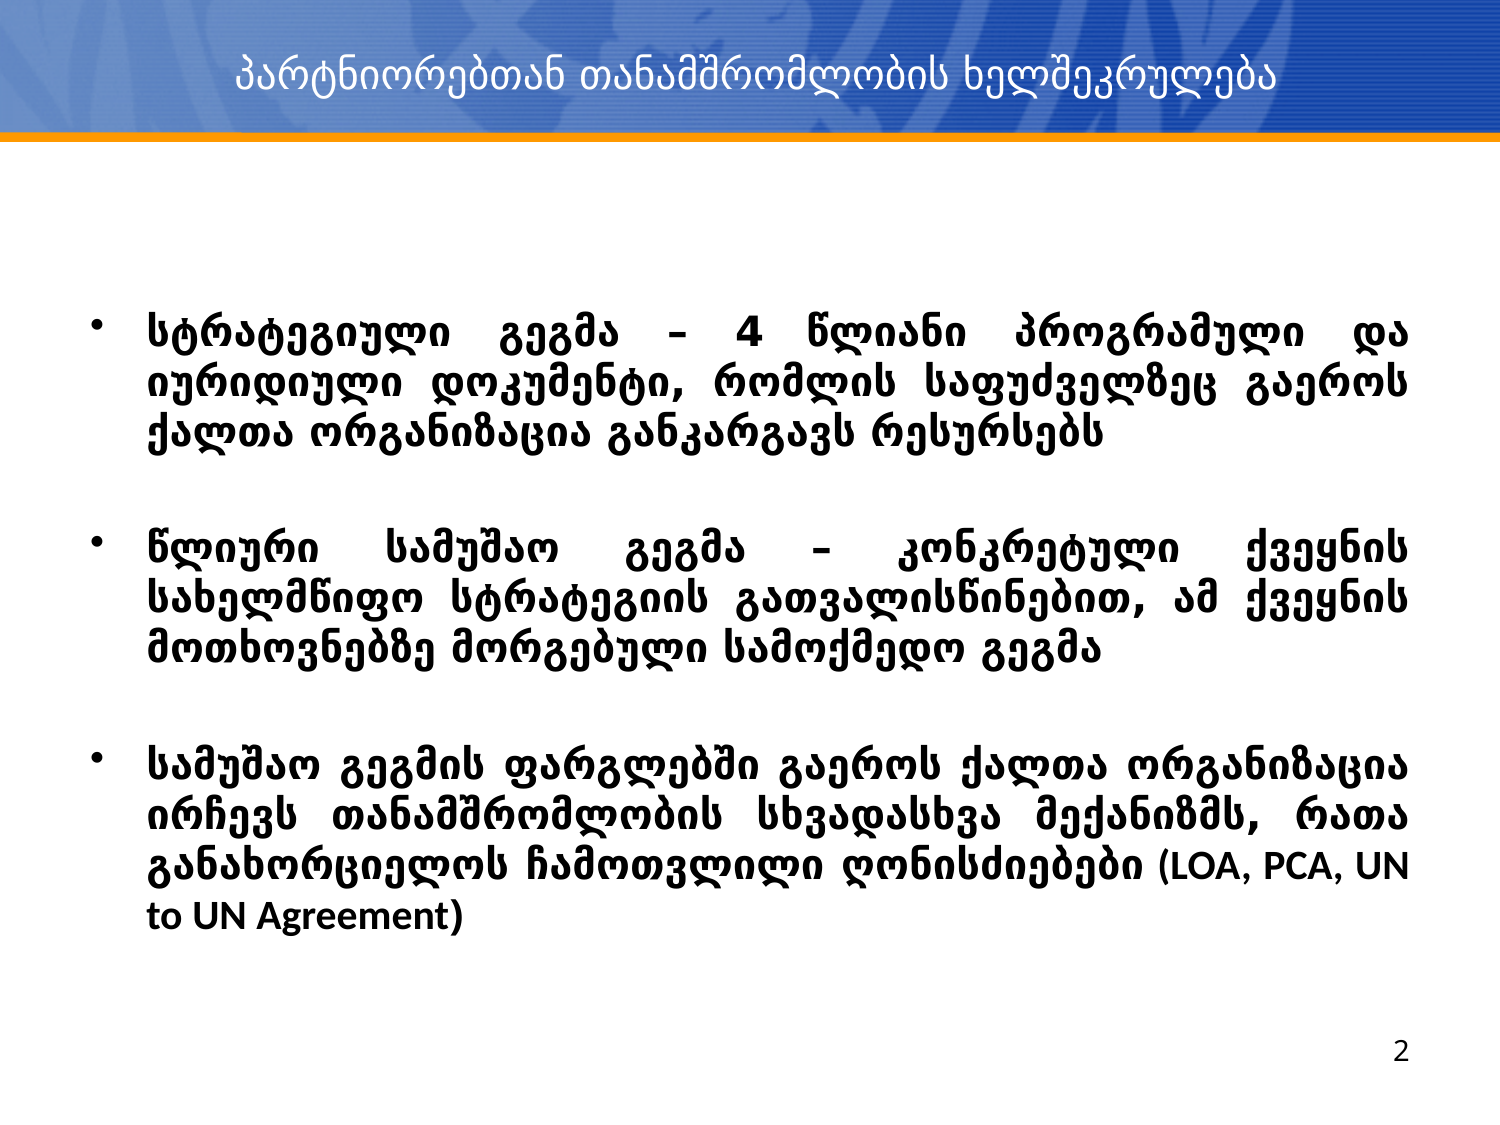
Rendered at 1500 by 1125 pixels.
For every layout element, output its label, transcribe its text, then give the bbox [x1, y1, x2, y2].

picture [0, 0, 1500, 132]
slide_number 2 [1074, 1024, 1426, 1103]
title პარტნიორებთან თანამშრომლობის ხელშეკრულება [12, 12, 1500, 134]
list სტრატეგიული გეგმა – 4 წლიანი პროგრამული და იურიდიული დოკუმენტი, რომლის საფუძველზეც გაეროს ქალთა ორგანიზაცია განკარგავს რესურსებს წლიური სამუშაო გეგმა – კონკრეტული ქვეყნის სახელმწიფო სტრატეგიის გათვალისწინებით, ამ ქვეყნის მოთხოვნებზე მორგებული სამოქმედო გეგმა სამუშაო გეგმის ფარგლებში გაეროს ქალთა ორგანიზაცია ირჩევს თანამშრომლობის სხვადასხვა მექანიზმს, რათა განახორციელოს ჩამოთვლილი ღონისძიებები (LOA, PCA, UN to UN Agreement) [74, 228, 1426, 972]
